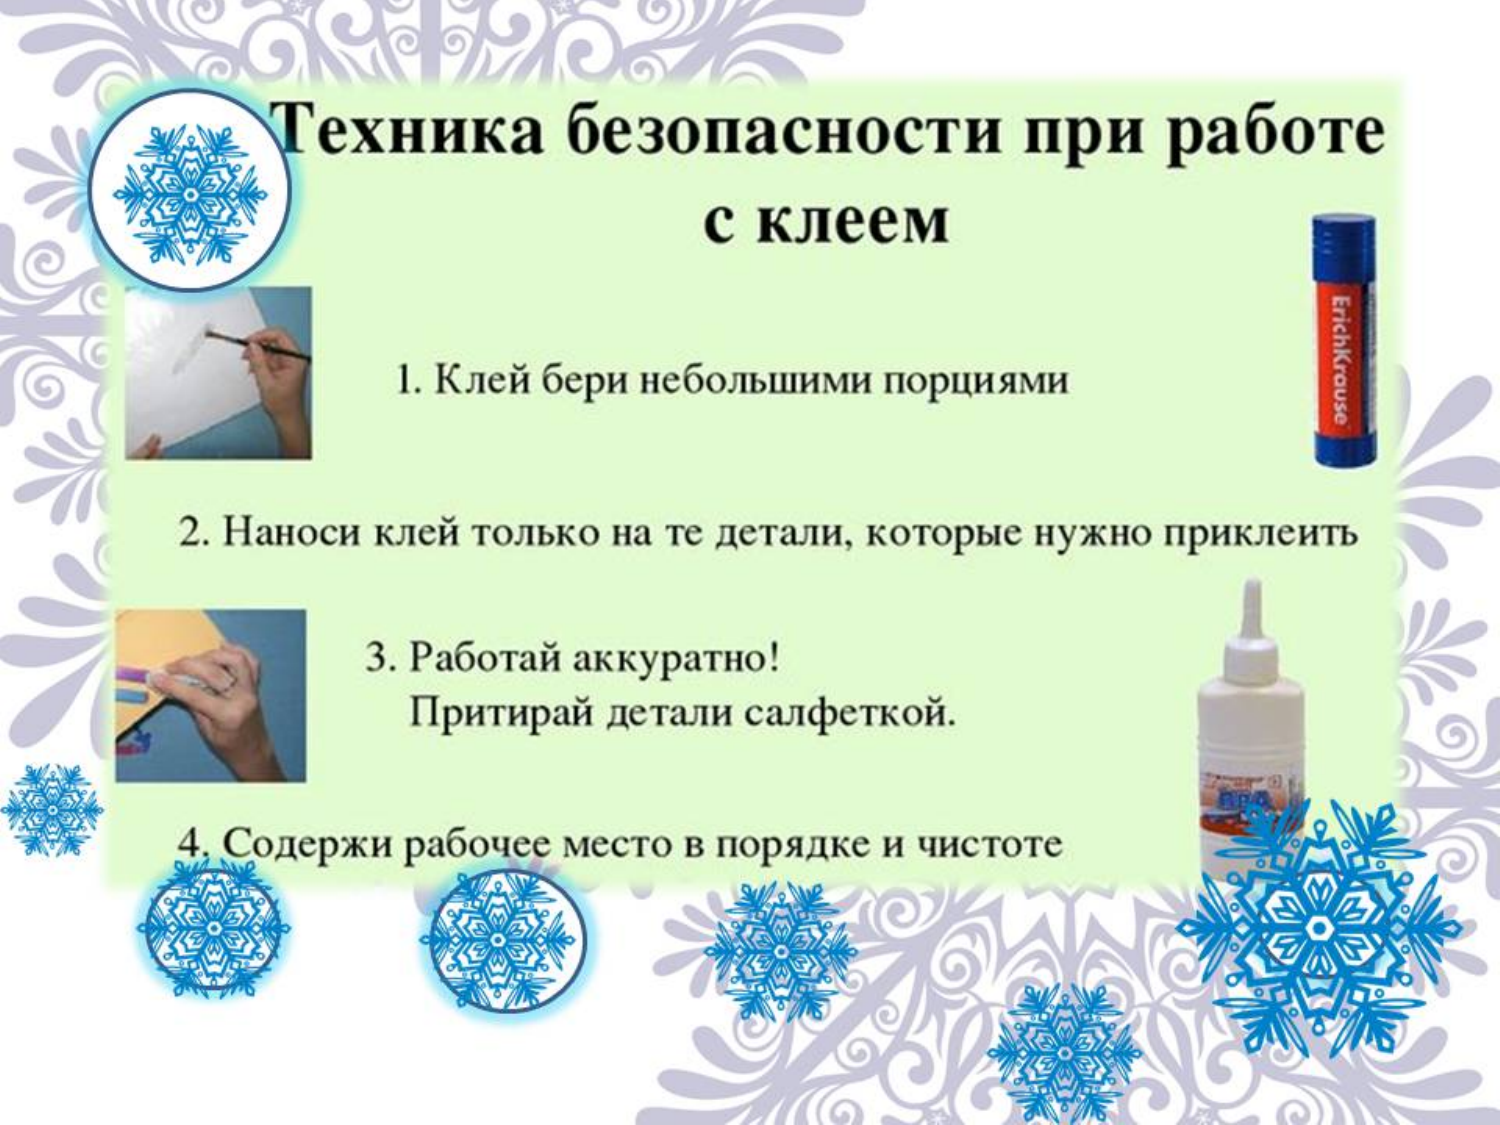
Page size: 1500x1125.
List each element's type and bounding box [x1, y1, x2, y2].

list [0, 0, 1500, 1125]
